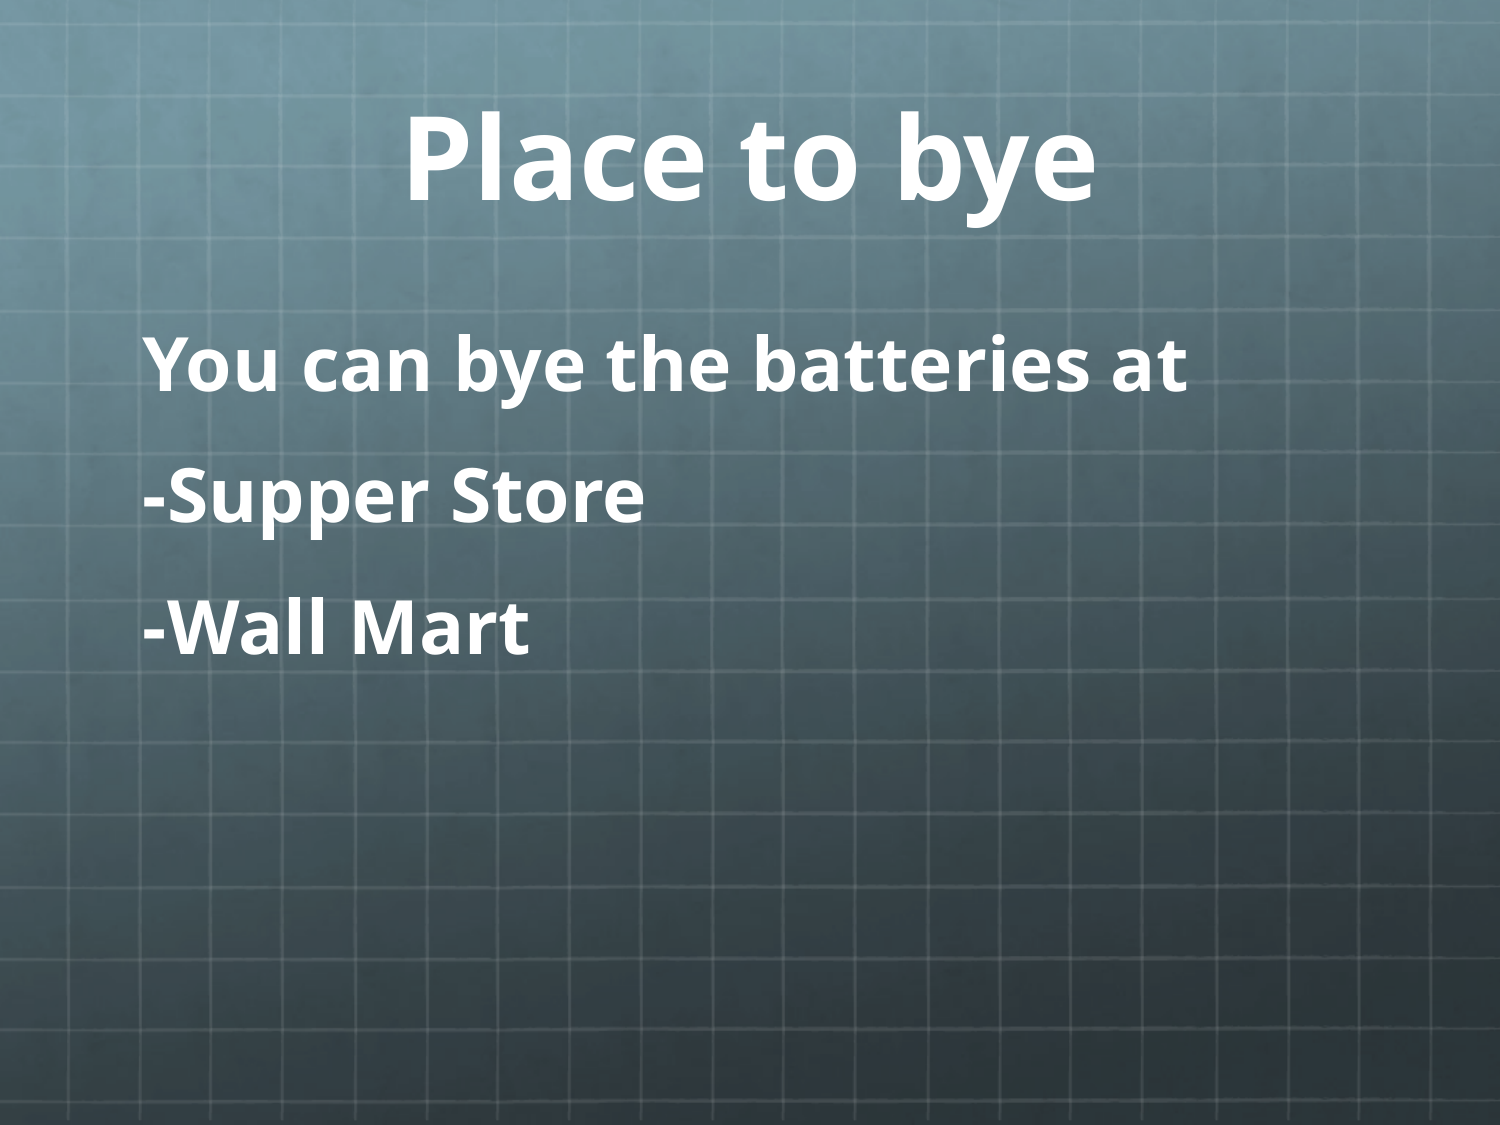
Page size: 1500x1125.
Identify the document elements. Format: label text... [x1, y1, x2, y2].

picture [0, 0, 1500, 1125]
list You can bye the batteries at -Supper Store -Wall Mart [127, 308, 1372, 958]
title Place to bye [127, 17, 1372, 289]
